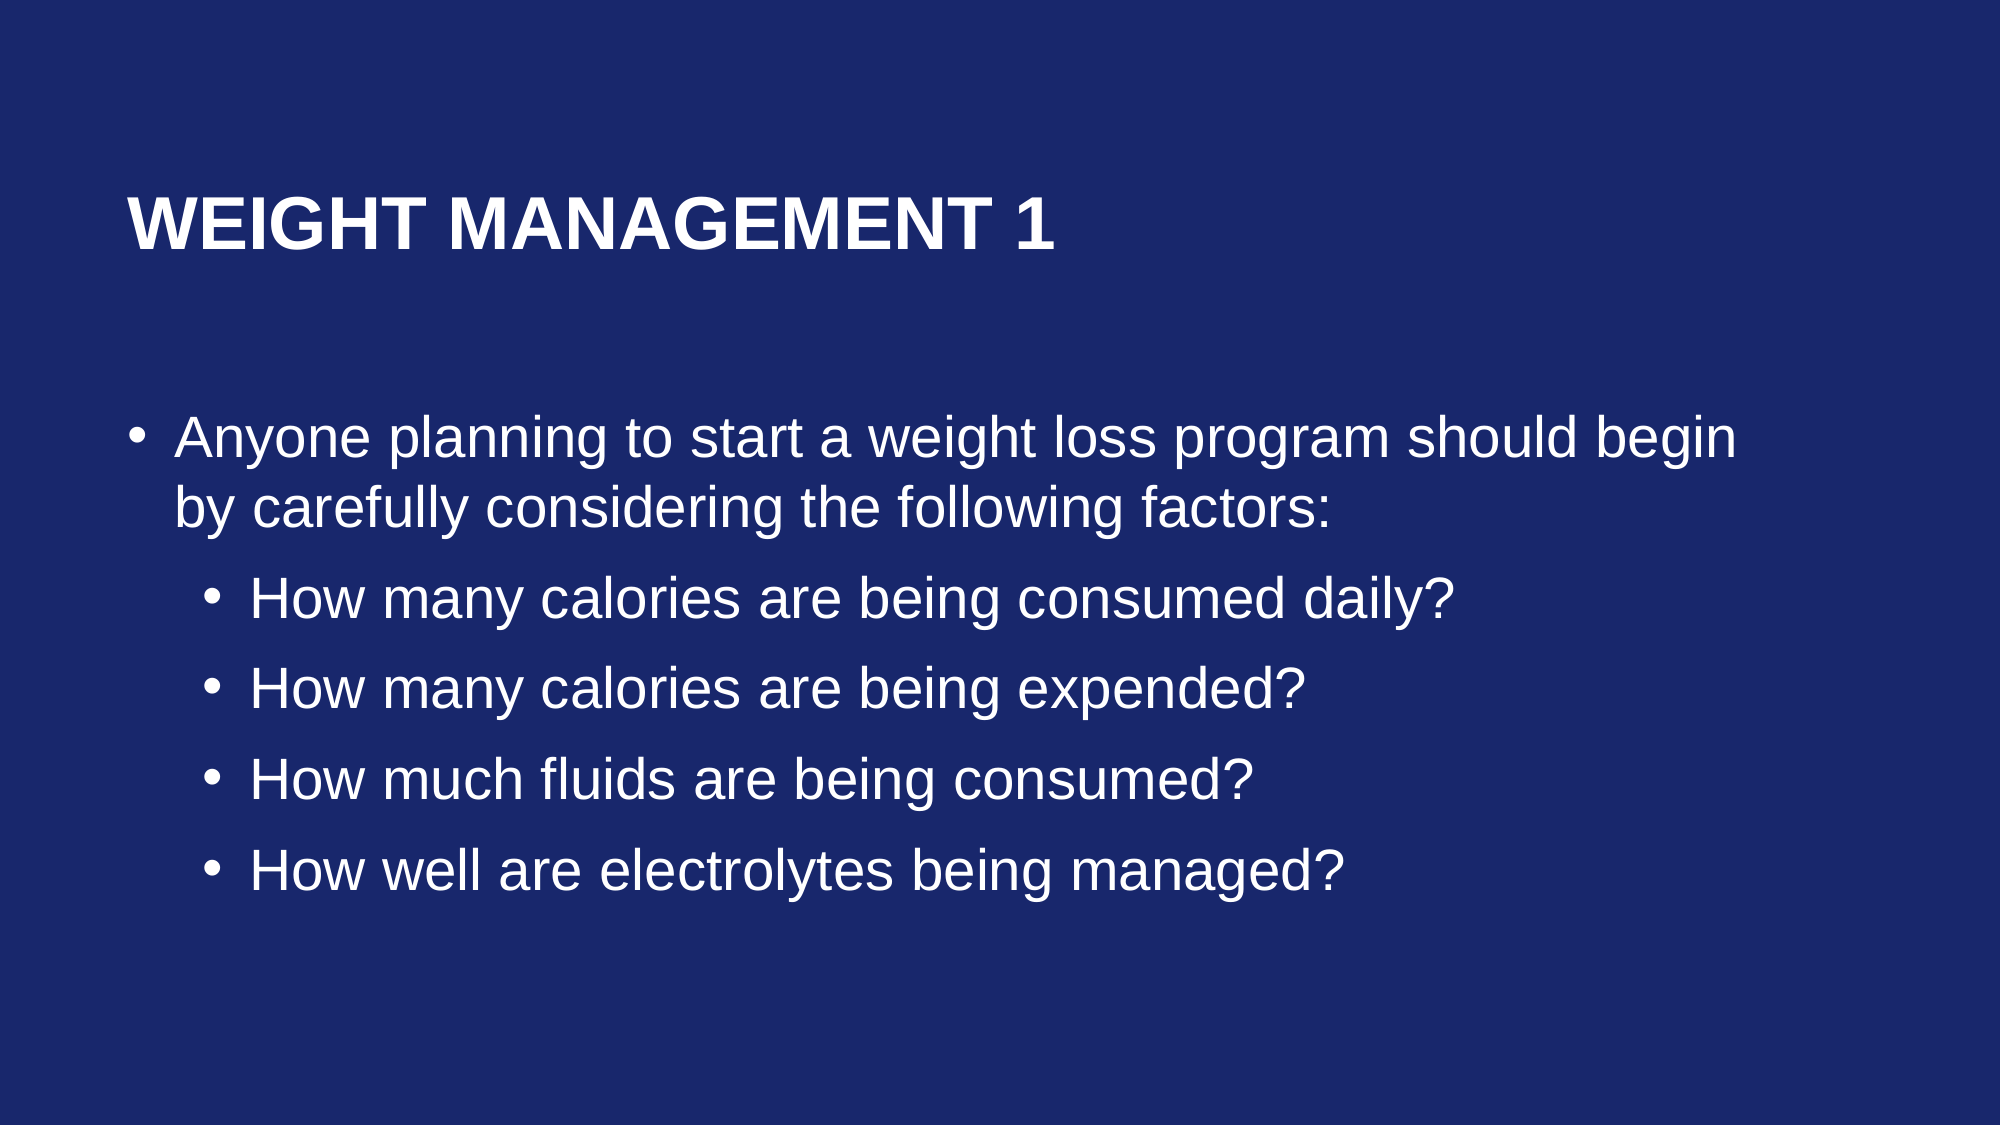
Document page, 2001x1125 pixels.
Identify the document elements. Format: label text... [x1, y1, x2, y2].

title Weight Management 1 [112, 99, 1775, 339]
list Anyone planning to start a weight loss program should begin by carefully considering the following factors: How many calories are being consumed daily? How many calories are being expended? How much fluids are being consumed? How well are electrolytes being managed? [112, 351, 1775, 950]
